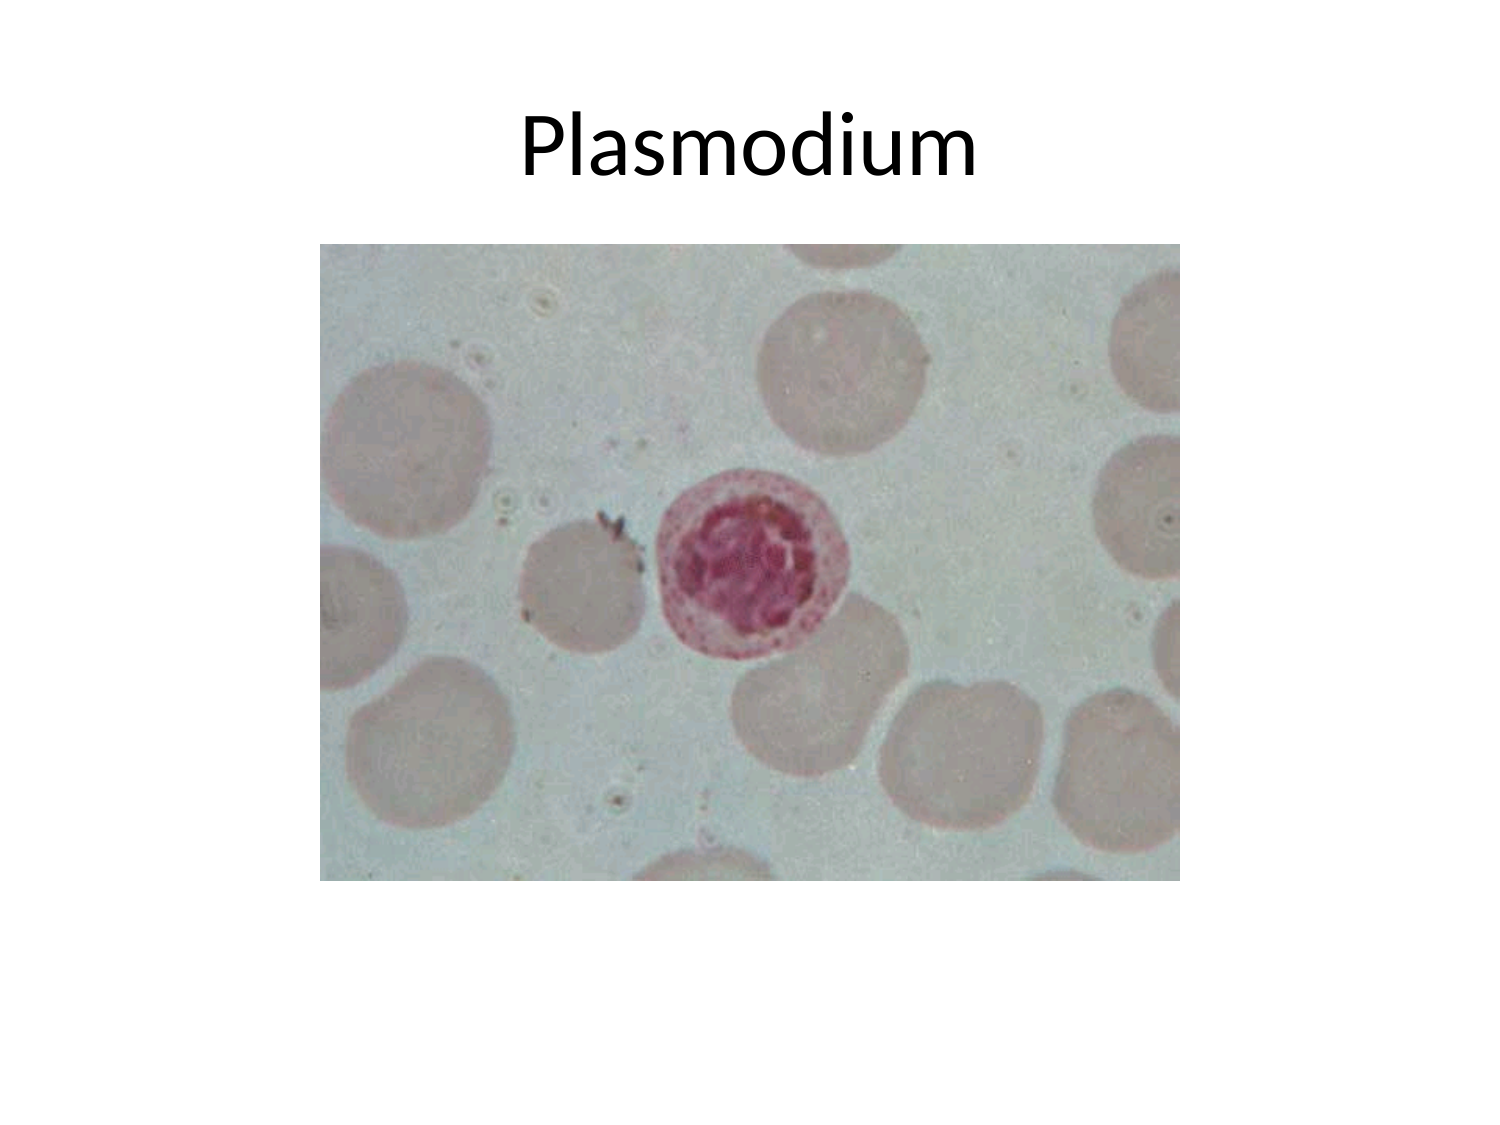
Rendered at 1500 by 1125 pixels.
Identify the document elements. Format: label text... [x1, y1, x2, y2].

title Plasmodium [75, 45, 1425, 233]
picture [319, 244, 1180, 881]
